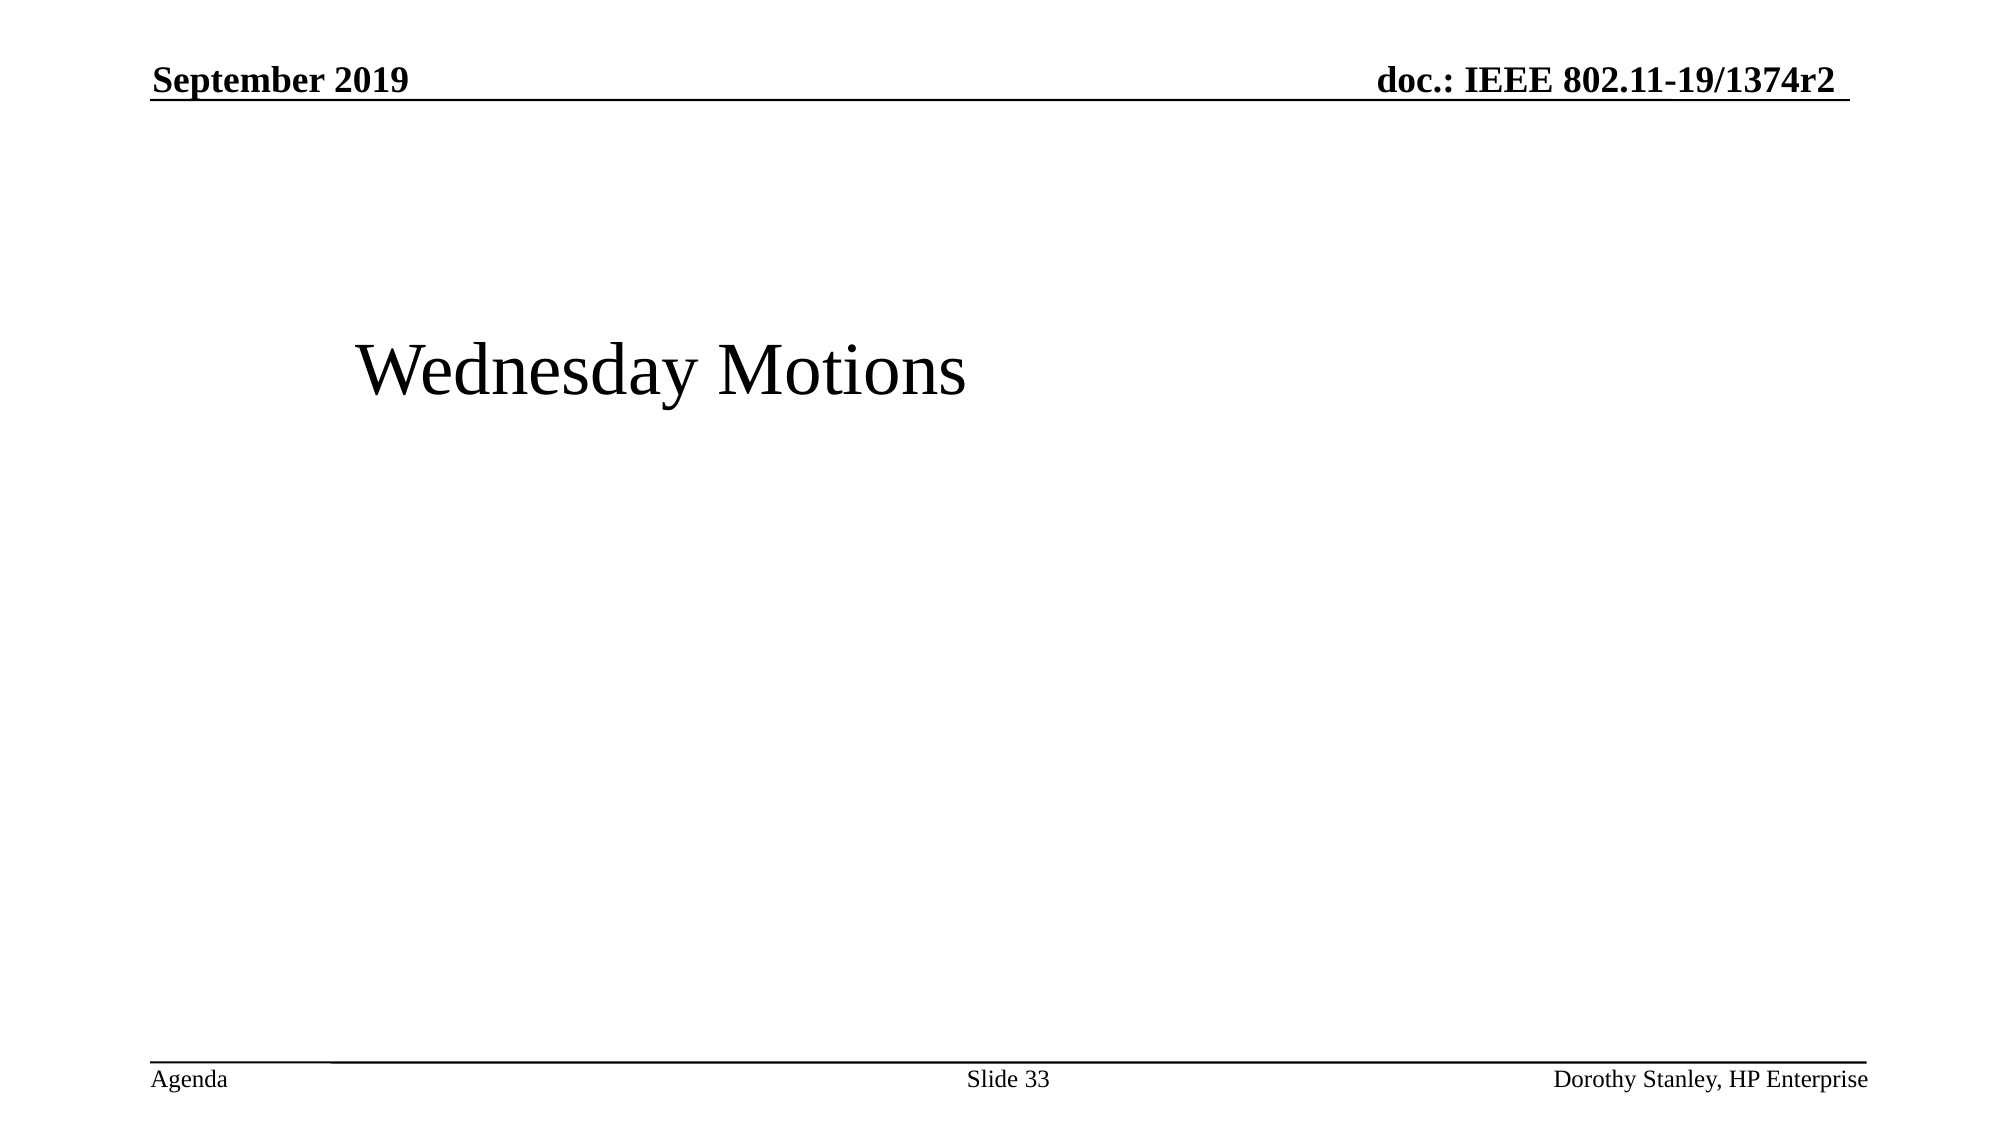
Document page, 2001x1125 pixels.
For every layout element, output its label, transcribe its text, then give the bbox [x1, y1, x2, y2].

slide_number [152, 54, 567, 100]
footer Dorothy Stanley, HP Enterprise [1549, 1062, 1869, 1093]
text_box Wednesday Motions [340, 312, 984, 418]
slide_number Slide 33 [964, 1062, 1053, 1093]
